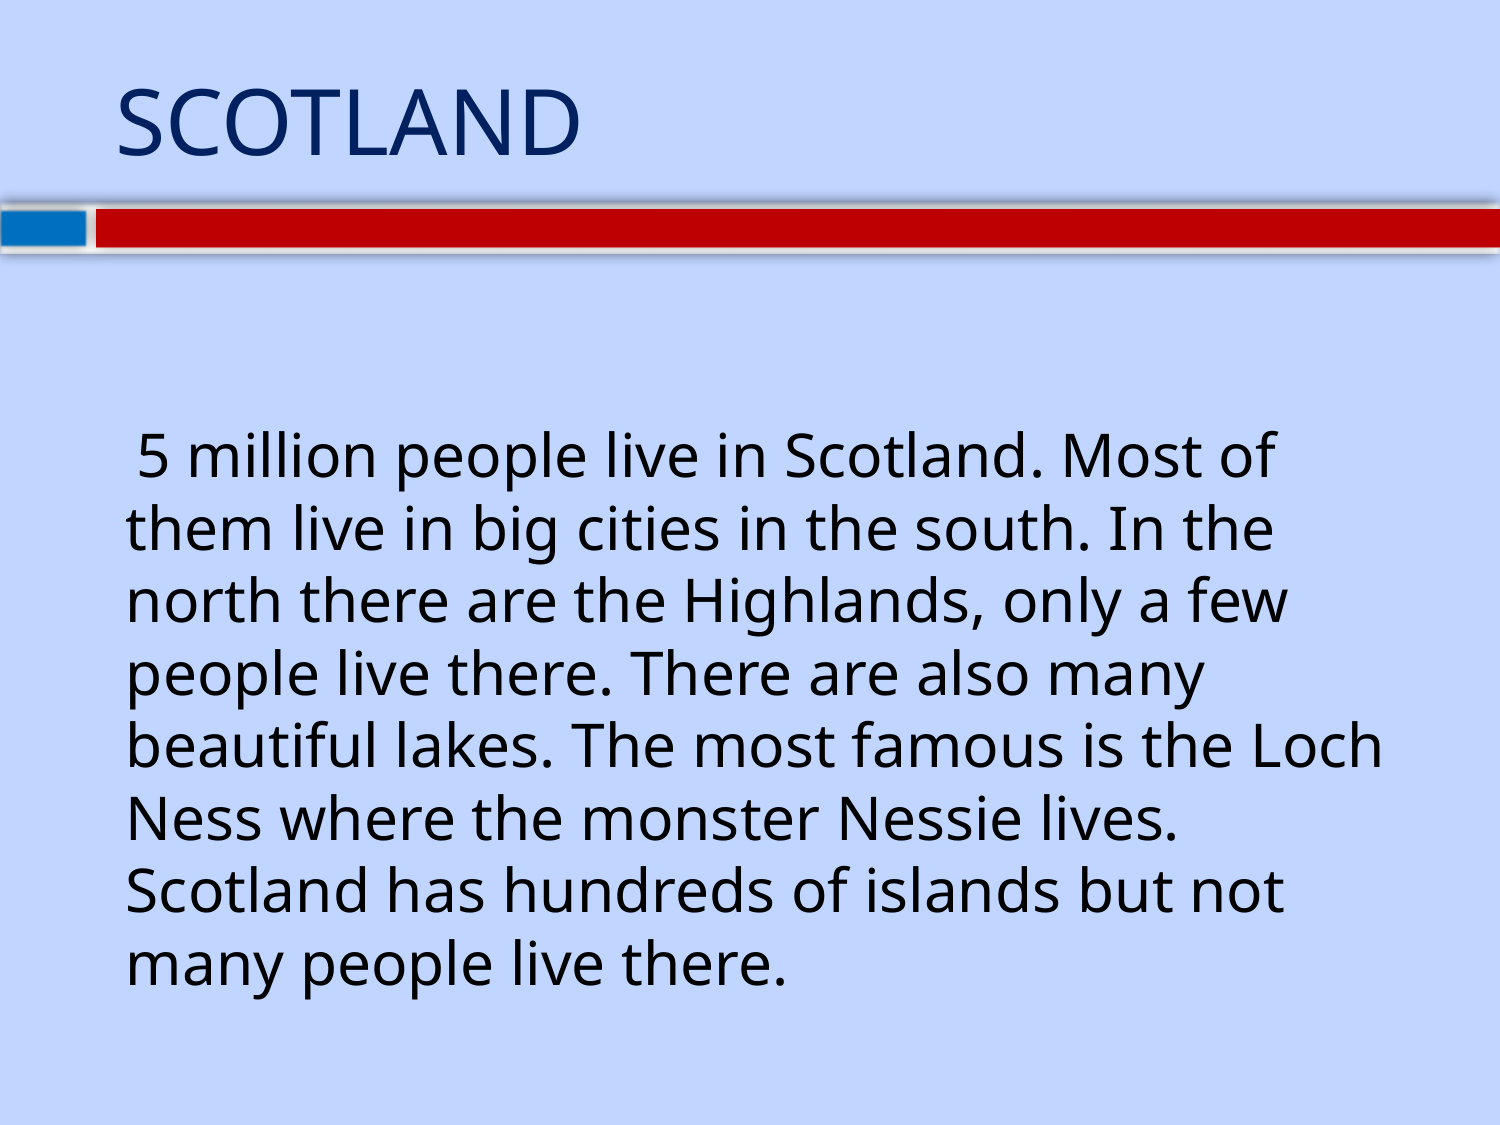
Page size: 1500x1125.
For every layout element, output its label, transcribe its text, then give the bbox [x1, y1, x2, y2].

list 5 million people live in Scotland. Most of them live in big cities in the south. In the north there are the Highlands, only a few people live there. There are also many beautiful lakes. The most famous is the Loch Ness where the monster Nessie lives. Scotland has hundreds of islands but not many people live there. [58, 410, 1430, 1125]
title SCOTLAND [100, 37, 1438, 200]
